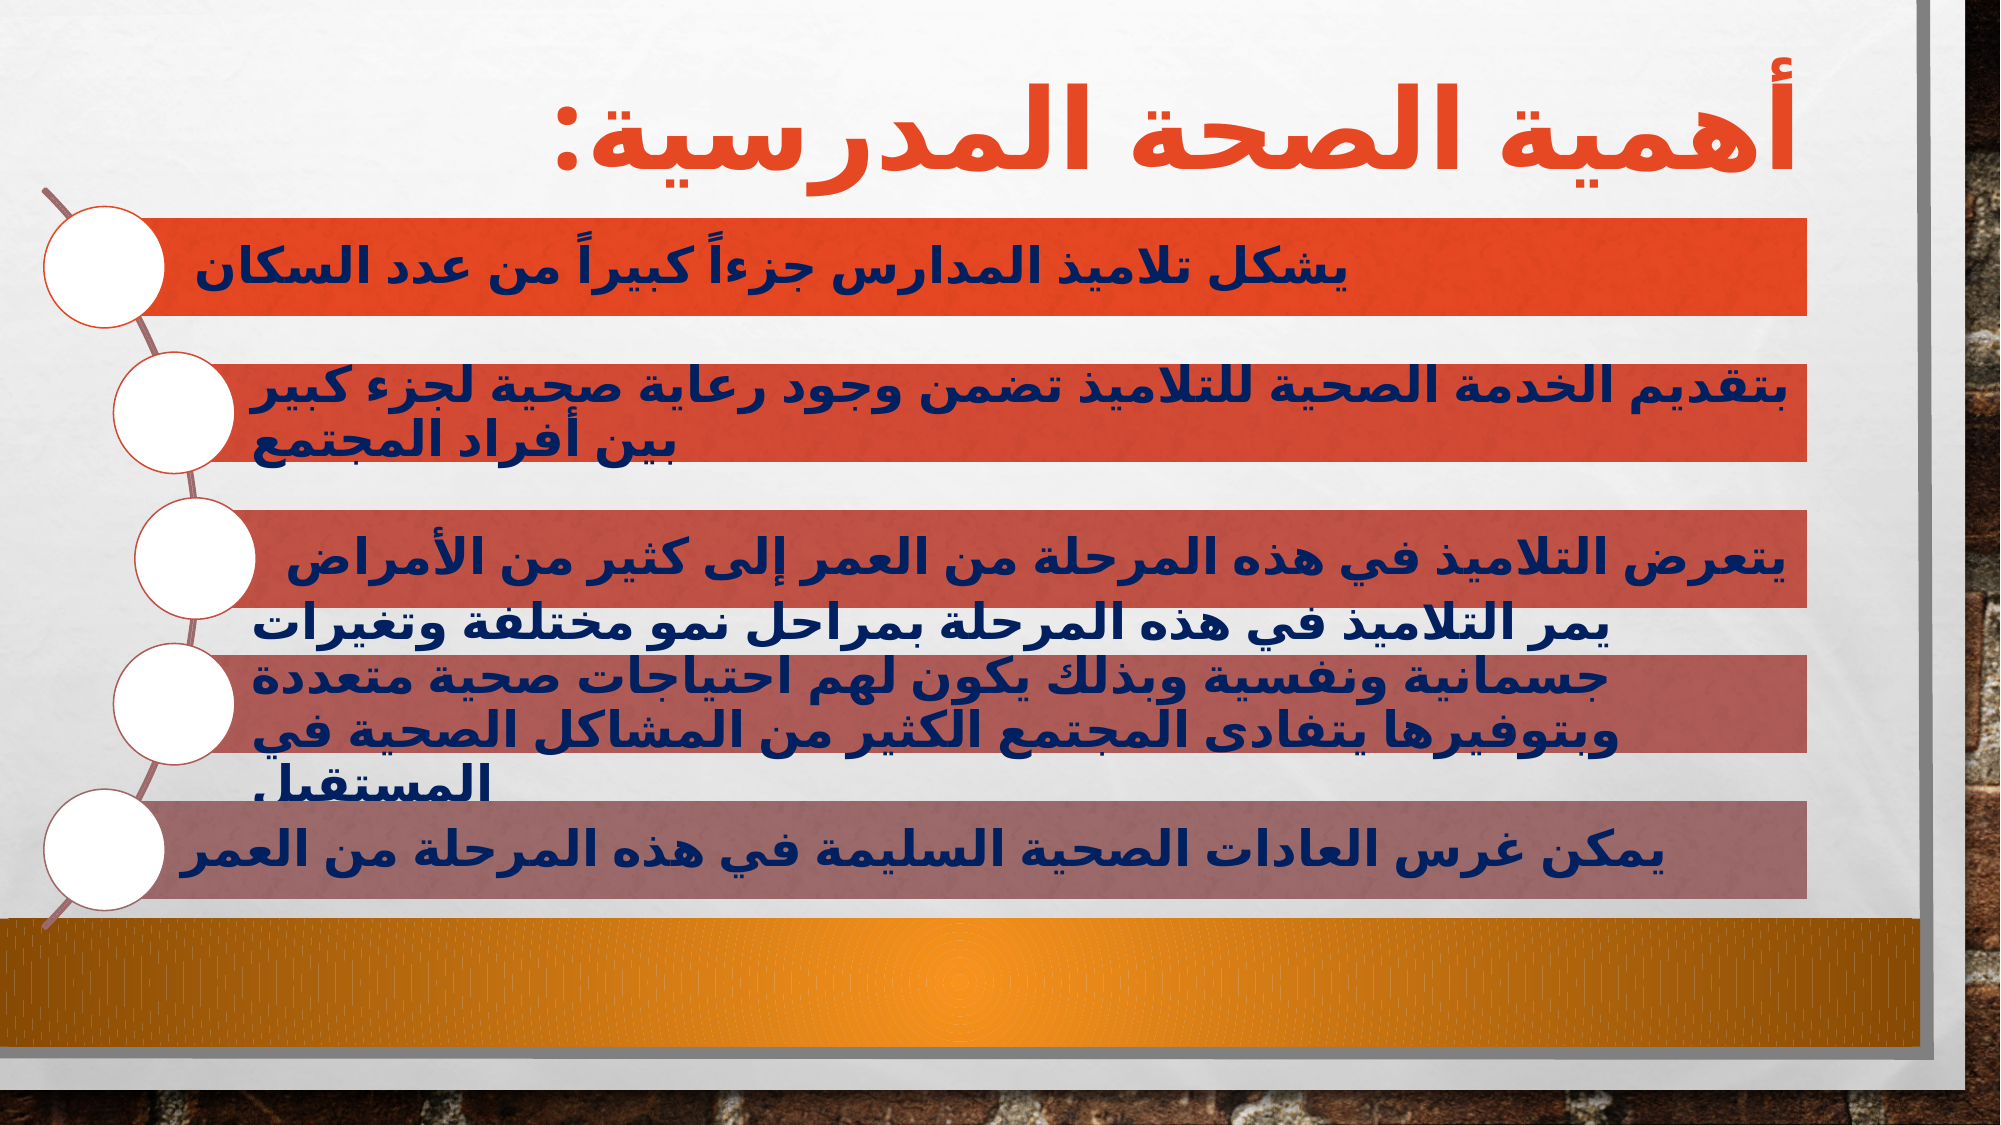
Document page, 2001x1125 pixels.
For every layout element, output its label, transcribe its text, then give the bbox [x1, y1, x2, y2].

picture [0, 0, 2000, 1125]
title أهمية الصحة المدرسية: [112, 38, 1818, 169]
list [31, 169, 1818, 948]
